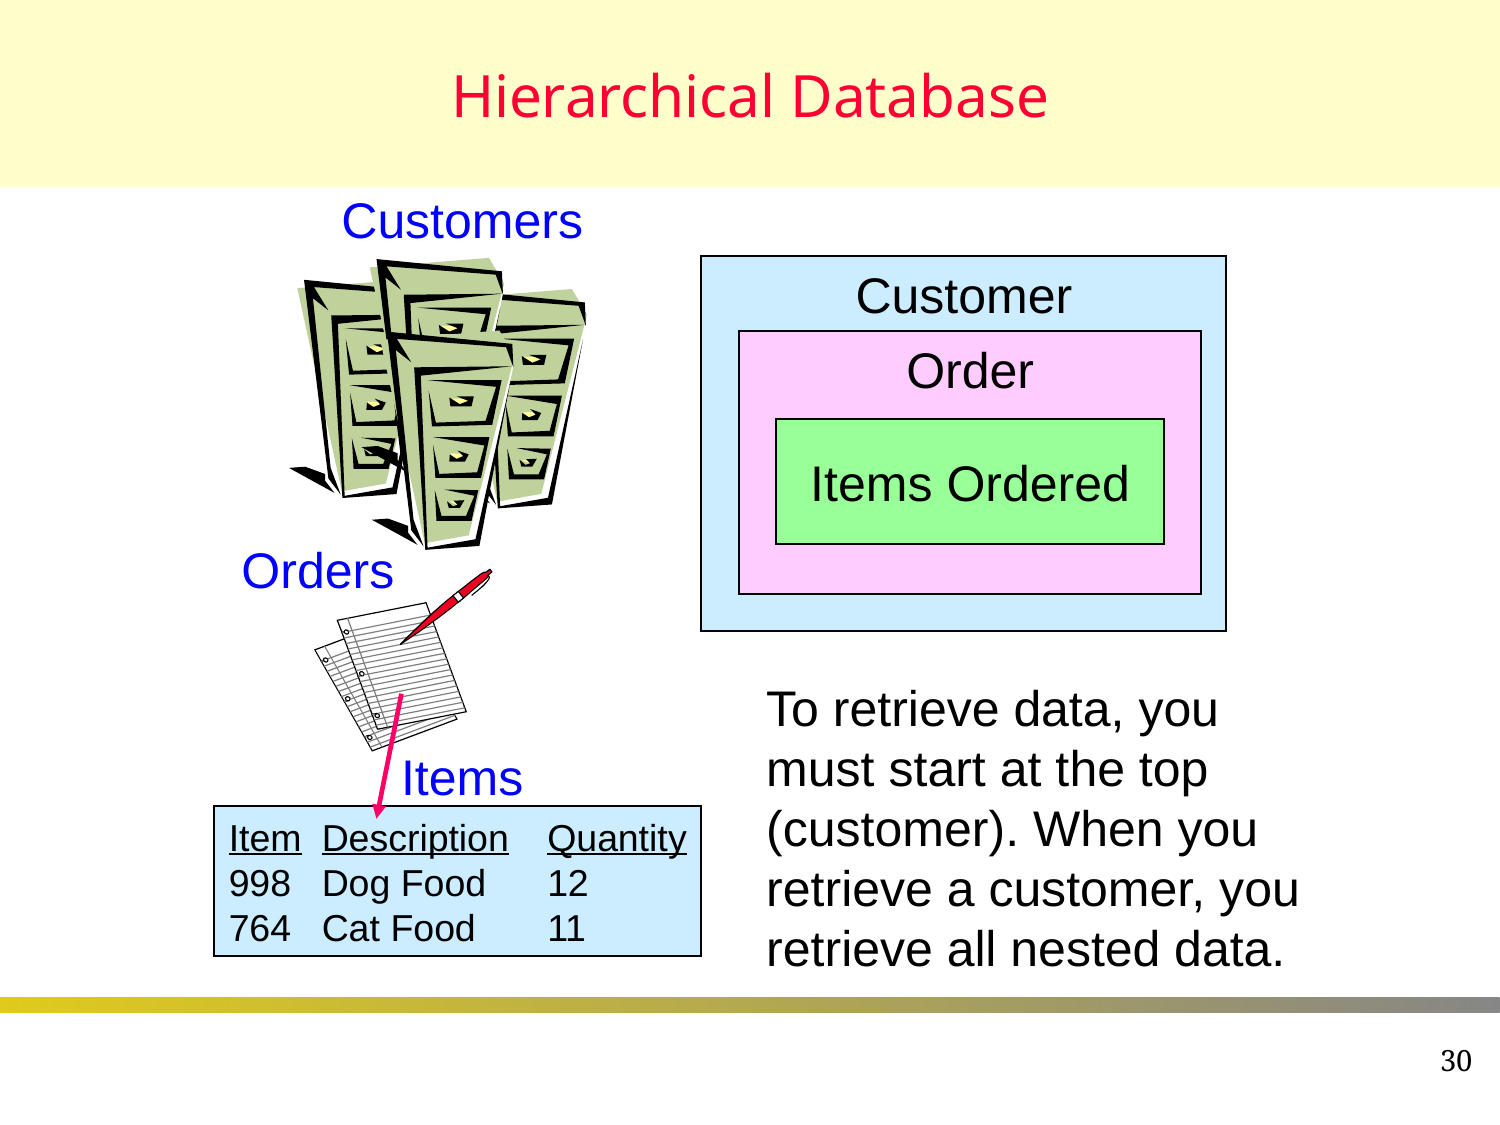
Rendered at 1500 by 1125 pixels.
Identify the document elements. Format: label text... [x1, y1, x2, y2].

slide_number 30 [1174, 1024, 1488, 1101]
text_box Customers [326, 181, 599, 256]
text_box Items Ordered [776, 418, 1164, 544]
text_box Item Description Quantity 998 Dog Food 12 764 Cat Food 11 [213, 806, 702, 957]
title Hierarchical Database [0, 0, 1500, 188]
text_box Orders [226, 531, 410, 606]
text_box Customer [701, 256, 1227, 632]
text_box To retrieve data, you must start at the top (customer). When you retrieve a customer, you retrieve all nested data. [751, 668, 1327, 984]
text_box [313, 568, 494, 752]
text_box [372, 770, 386, 819]
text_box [288, 255, 590, 553]
text_box Order [738, 331, 1202, 594]
text_box Items [386, 737, 539, 813]
